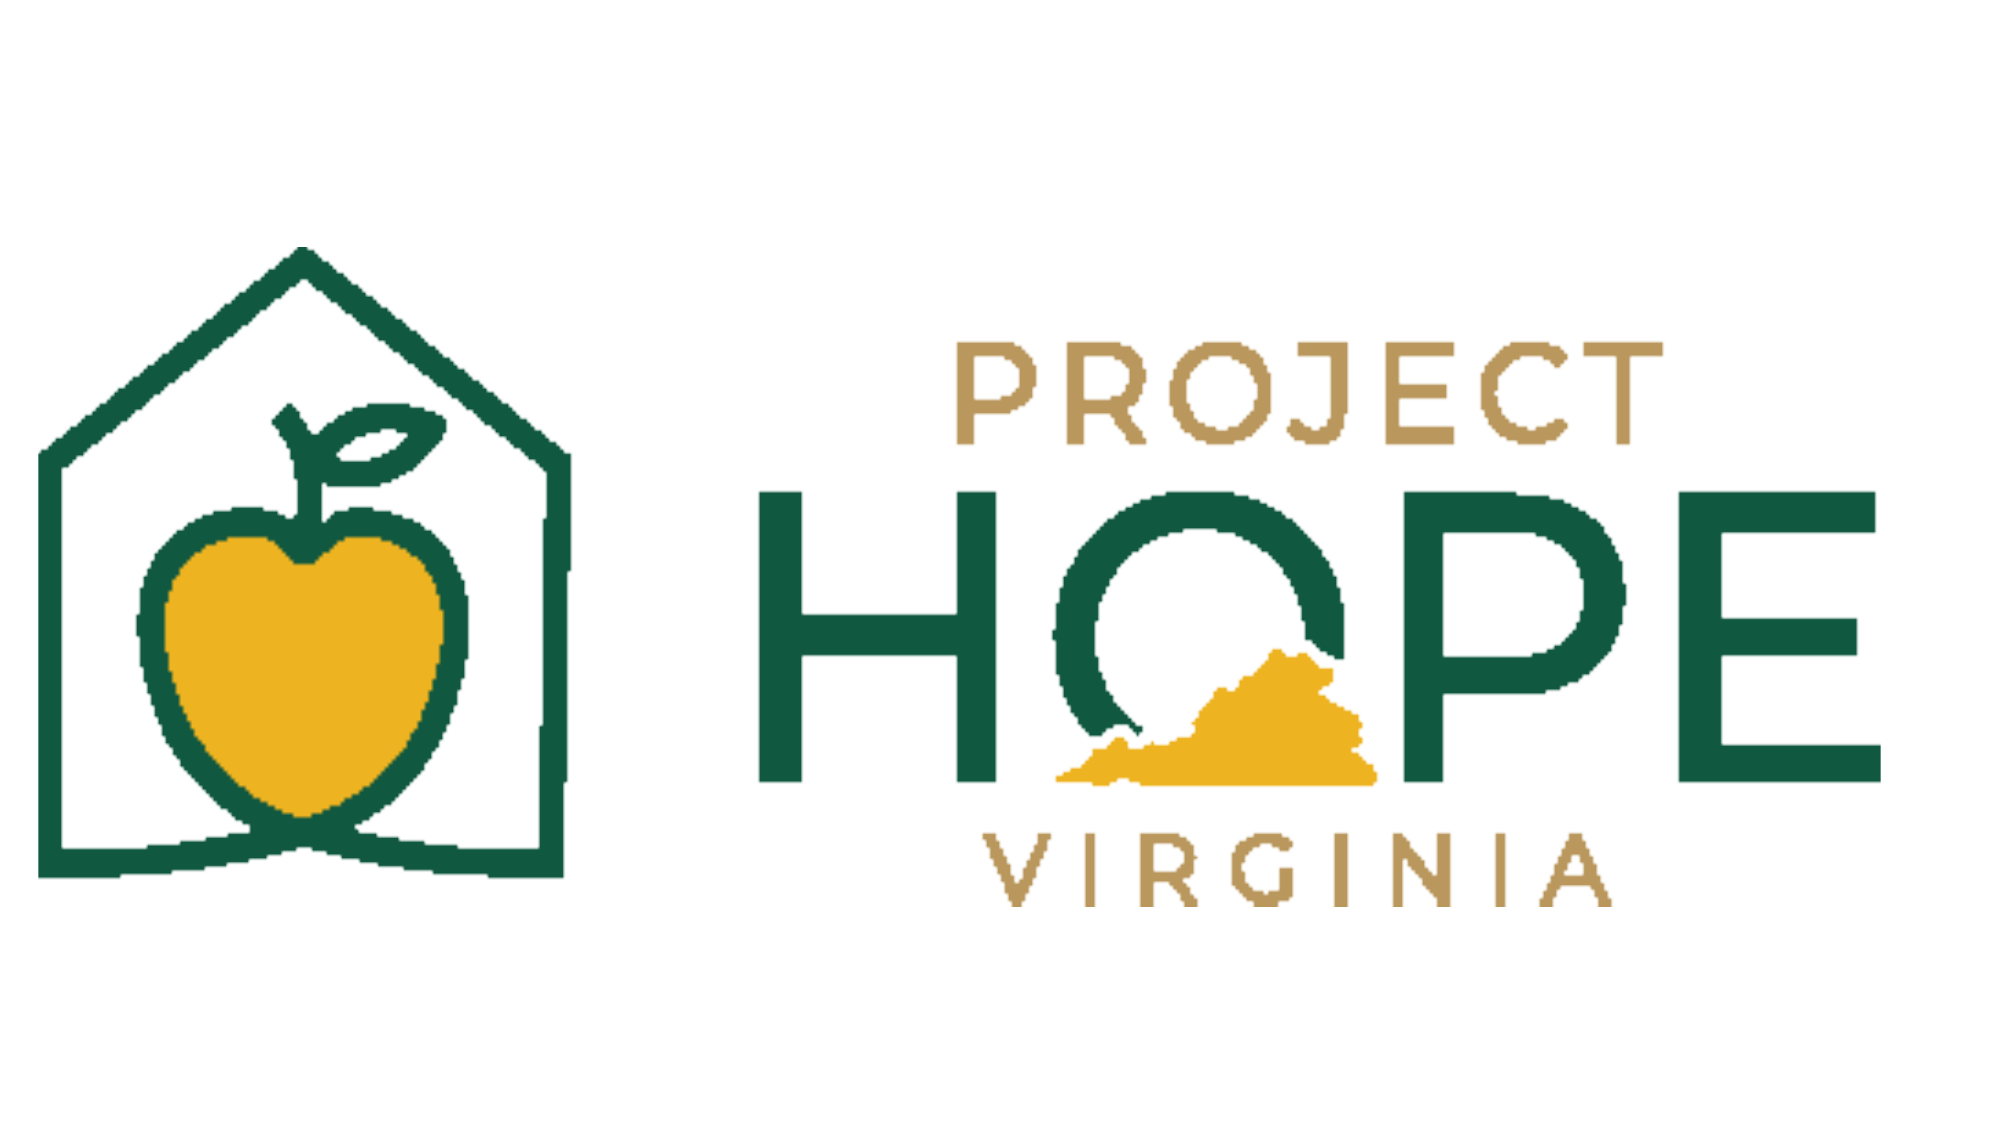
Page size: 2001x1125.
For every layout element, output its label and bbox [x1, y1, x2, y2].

picture [38, 247, 1881, 907]
